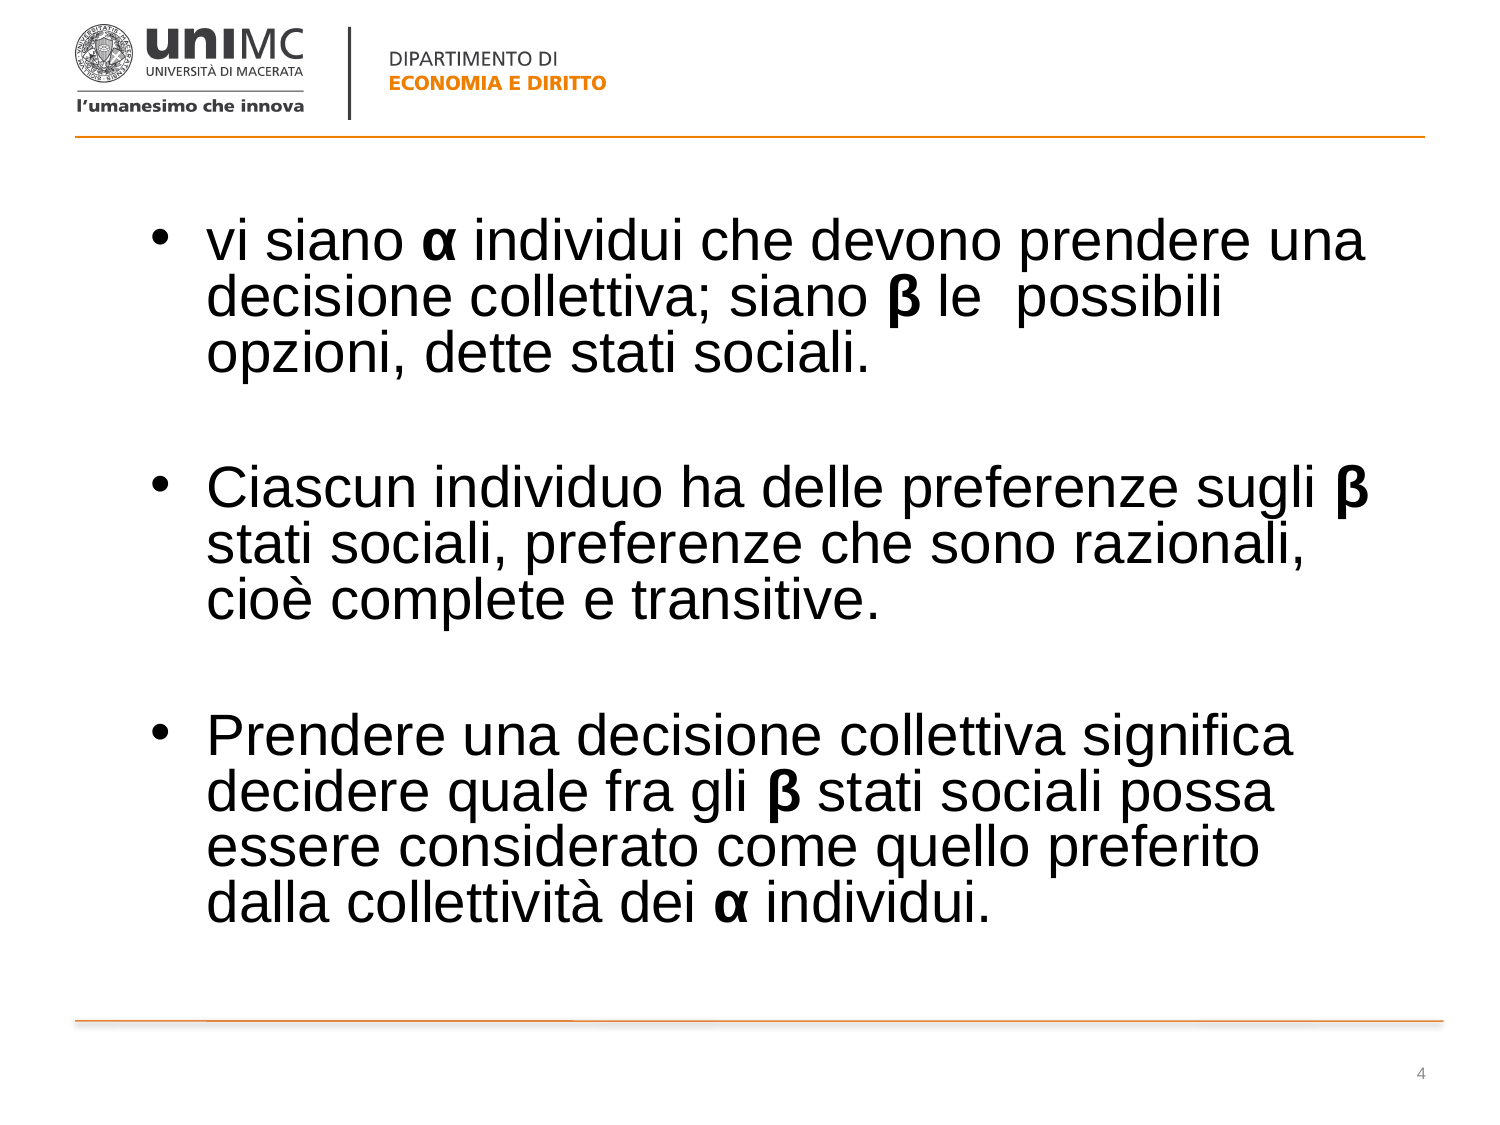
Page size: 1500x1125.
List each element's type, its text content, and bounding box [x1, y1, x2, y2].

list vi siano α individui che devono prendere una decisione collettiva; siano β le possibili opzioni, dette stati sociali. Ciascun individuo ha delle preferenze sugli β stati sociali, preferenze che sono razionali, cioè complete e transitive. Prendere una decisione collettiva significa decidere quale fra gli β stati sociali possa essere considerato come quello preferito dalla collettività dei α individui. [135, 208, 1411, 1000]
slide_number 4 [1091, 1042, 1442, 1103]
picture [75, 24, 1425, 138]
